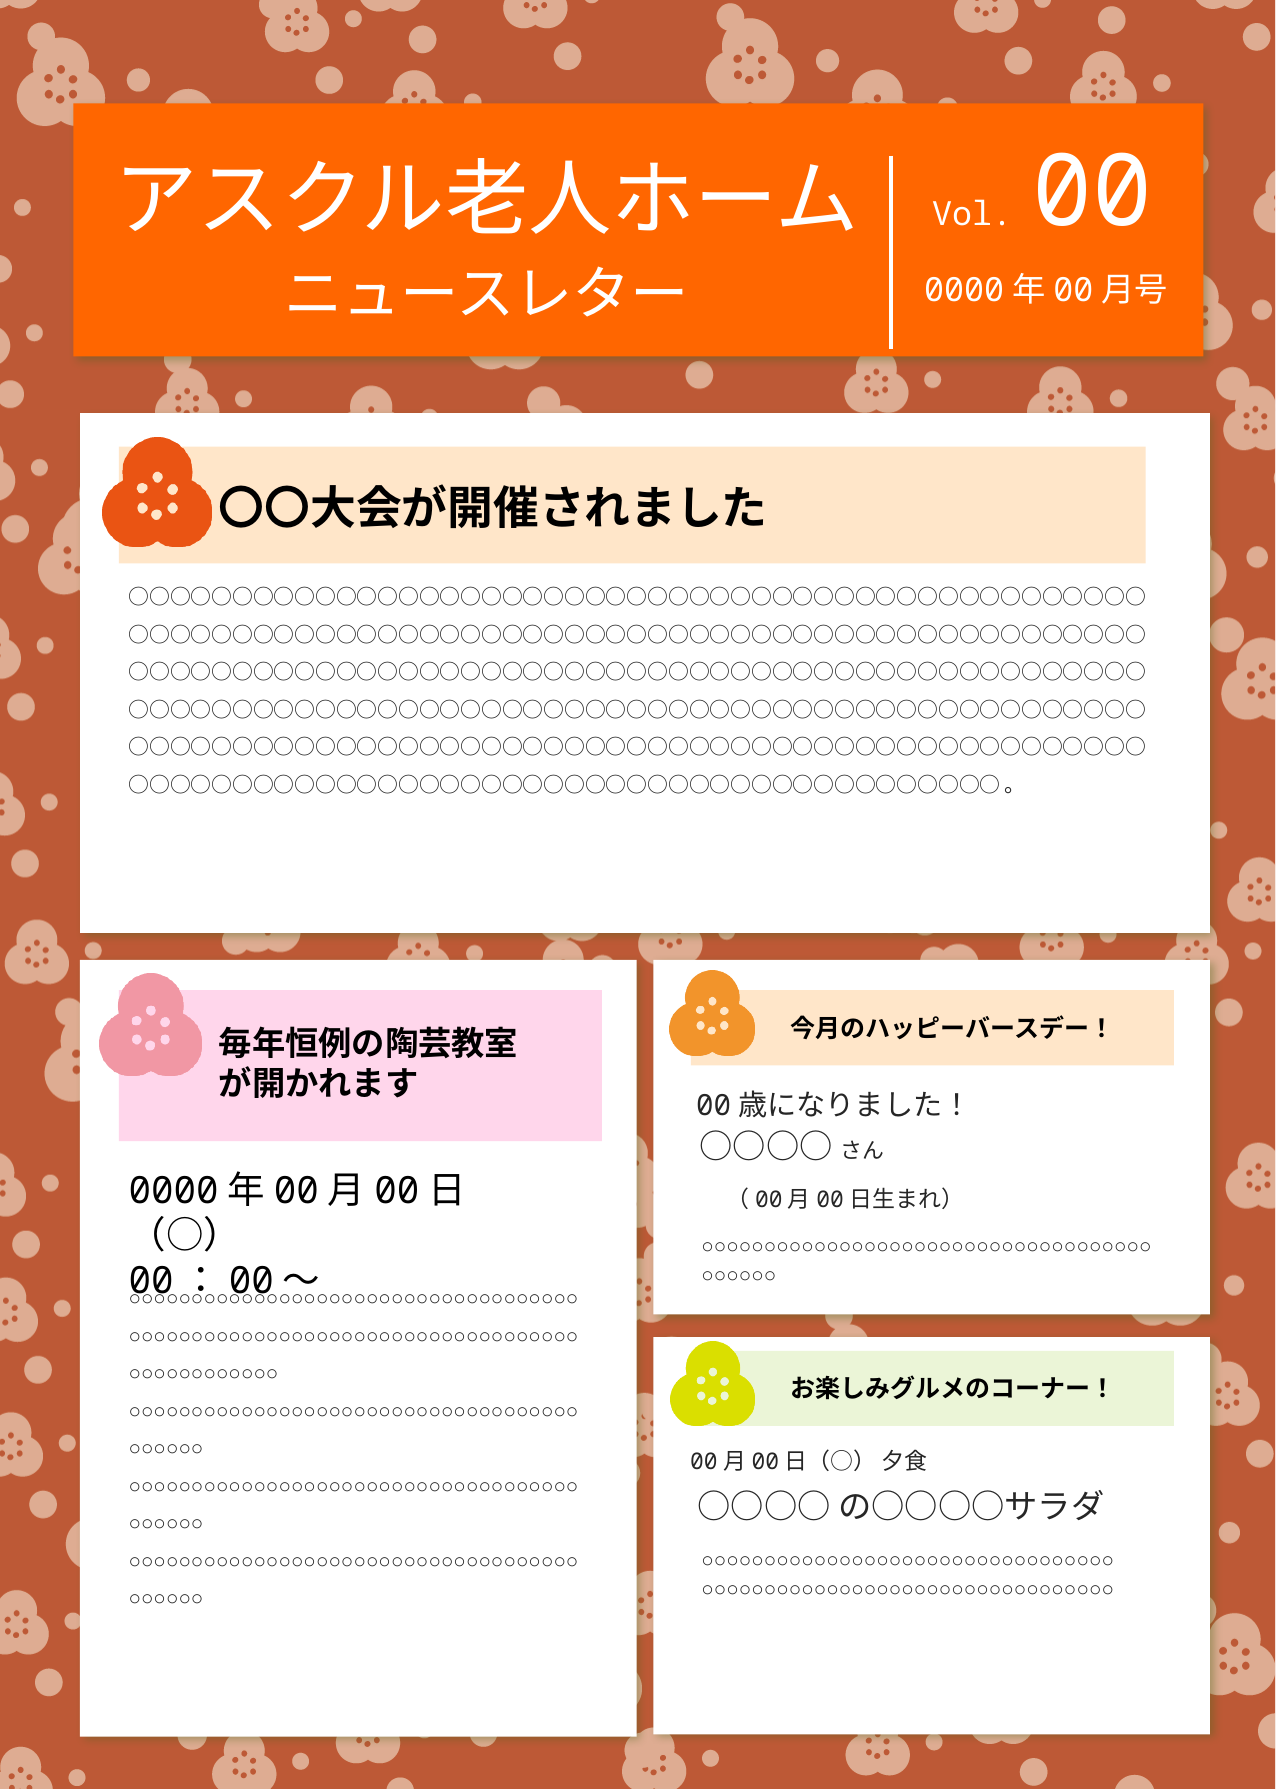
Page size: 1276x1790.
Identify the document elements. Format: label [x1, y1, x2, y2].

text_box [683, 1439, 1133, 1669]
text_box [686, 1078, 1174, 1295]
text_box [670, 1341, 1187, 1426]
picture [0, 0, 1276, 1789]
